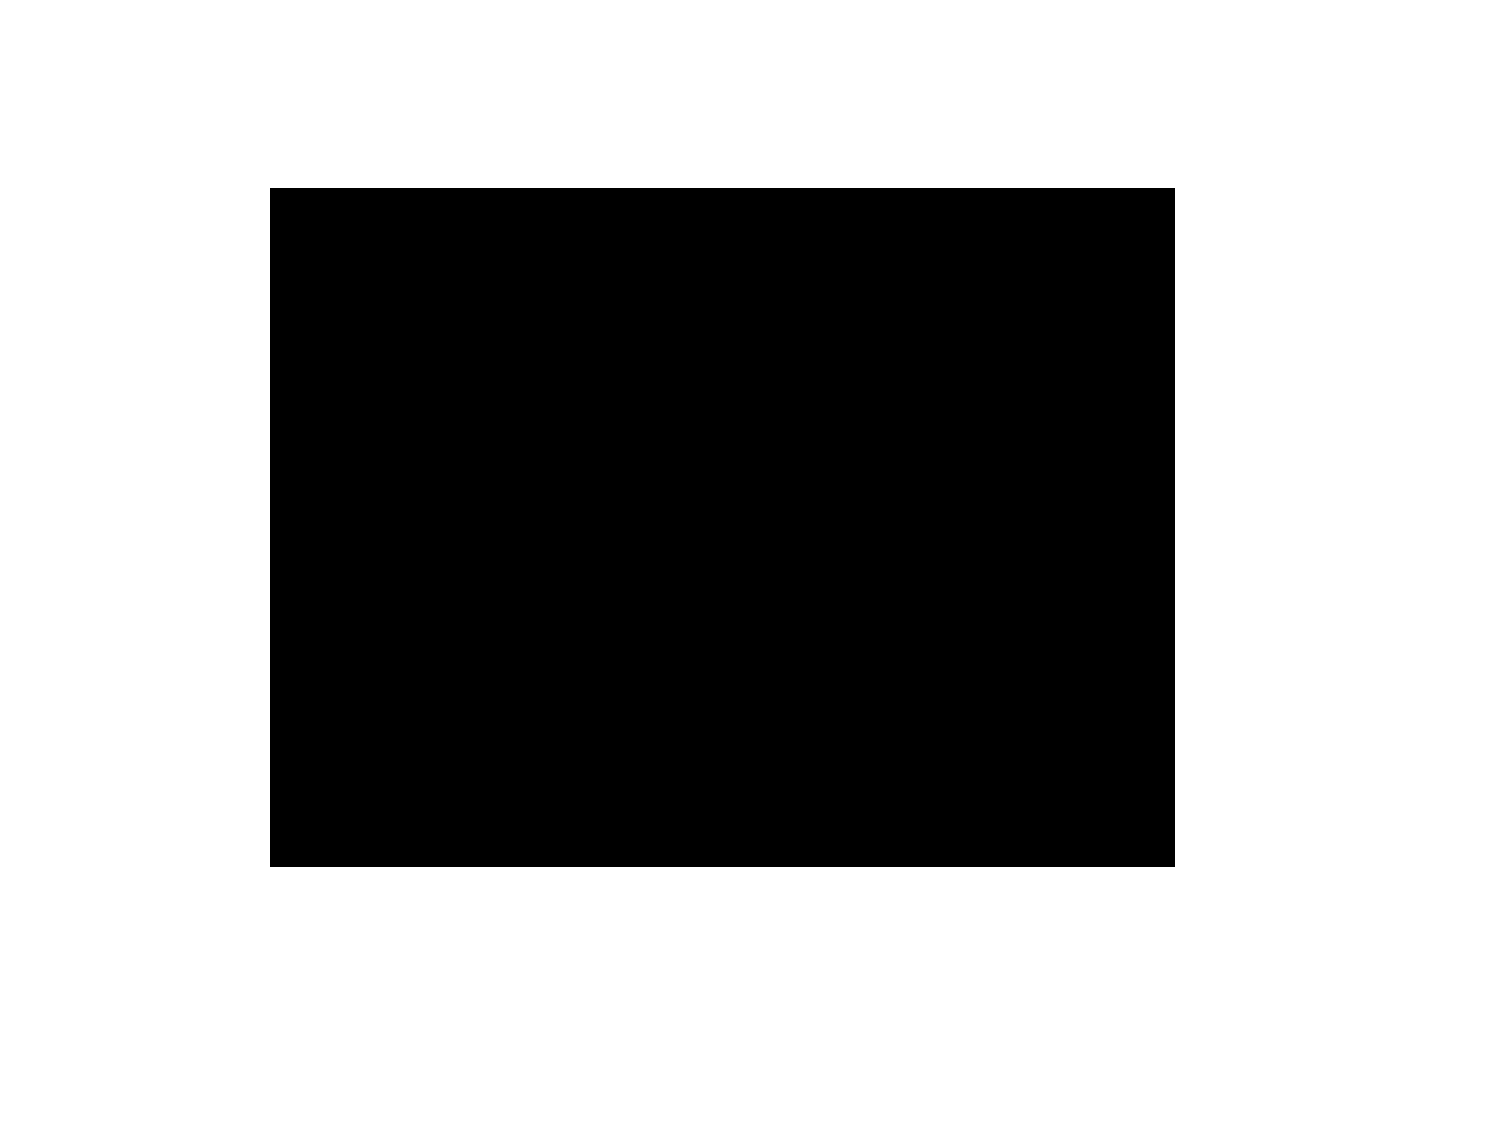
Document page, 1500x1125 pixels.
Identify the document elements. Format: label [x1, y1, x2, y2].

text_box [269, 187, 1176, 868]
